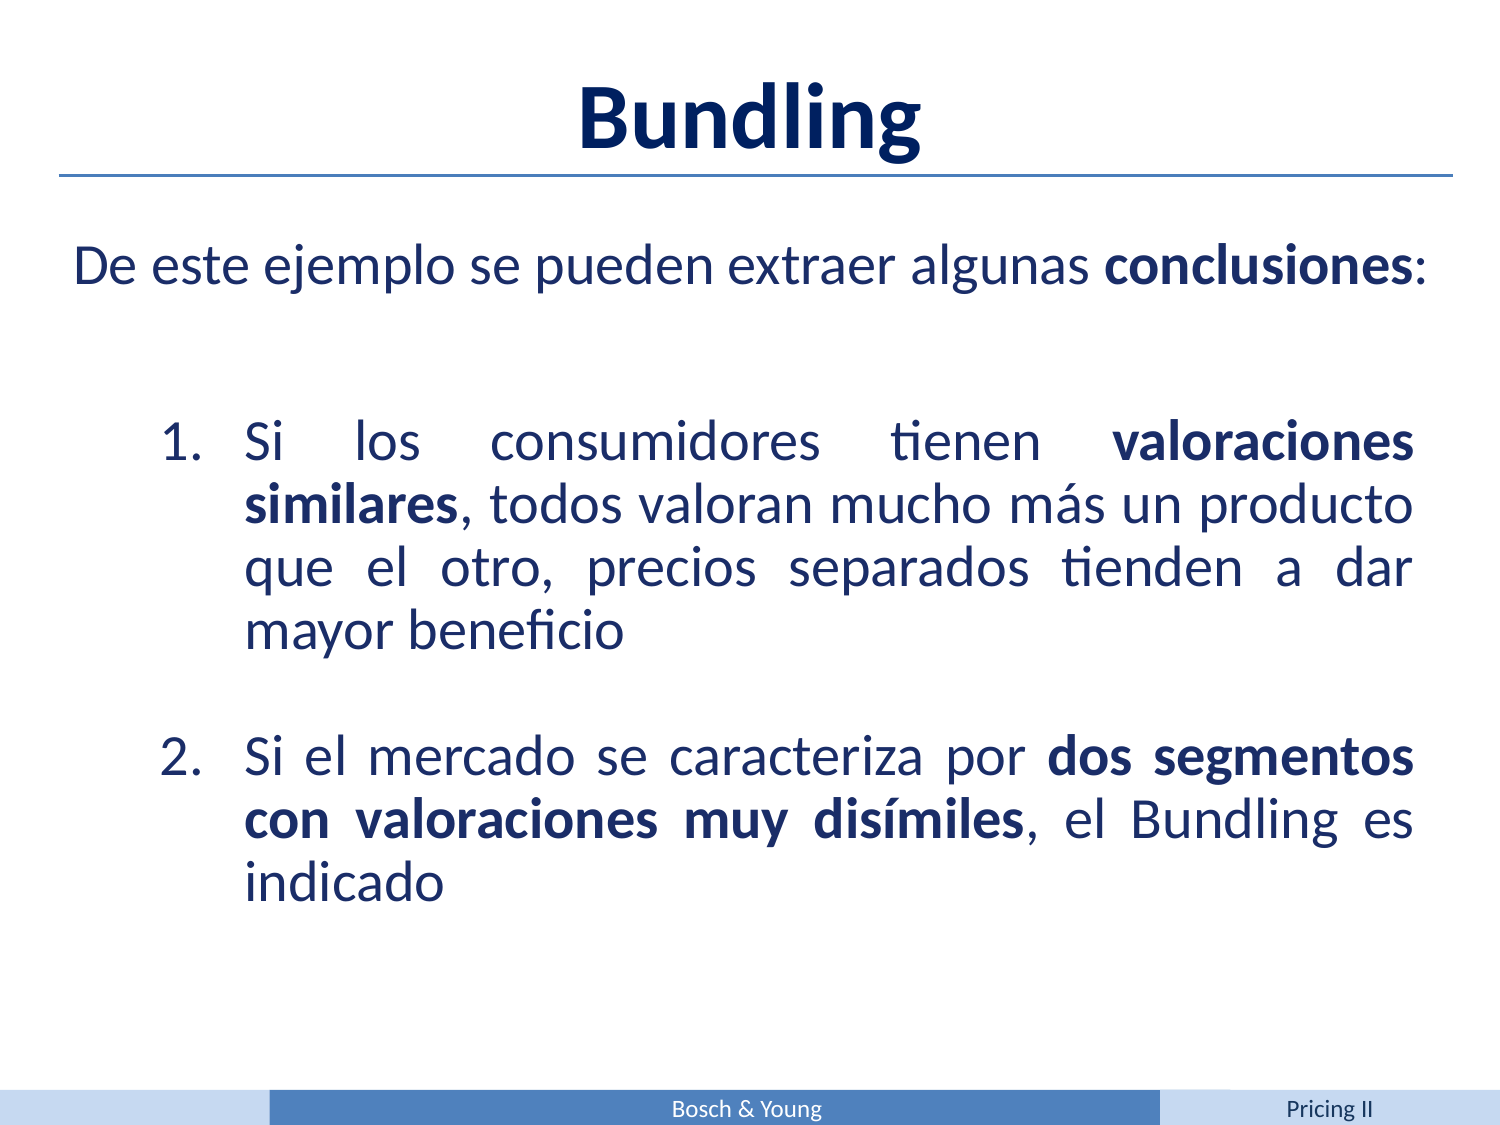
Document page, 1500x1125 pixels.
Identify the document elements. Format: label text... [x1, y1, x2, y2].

text_box Bundling [35, 47, 1465, 175]
text_box [0, 1088, 272, 1125]
text_box Bosch & Young [272, 1088, 1158, 1125]
text_box De este ejemplo se pueden extraer algunas conclusiones: [58, 218, 1453, 304]
text_box Pricing II [1158, 1088, 1500, 1125]
text_box Si los consumidores tienen valoraciones similares, todos valoran mucho más un producto que el otro, precios separados tienden a dar mayor beneficio Si el mercado se caracteriza por dos segmentos con valoraciones muy disímiles, el Bundling es indicado [70, 328, 1430, 967]
